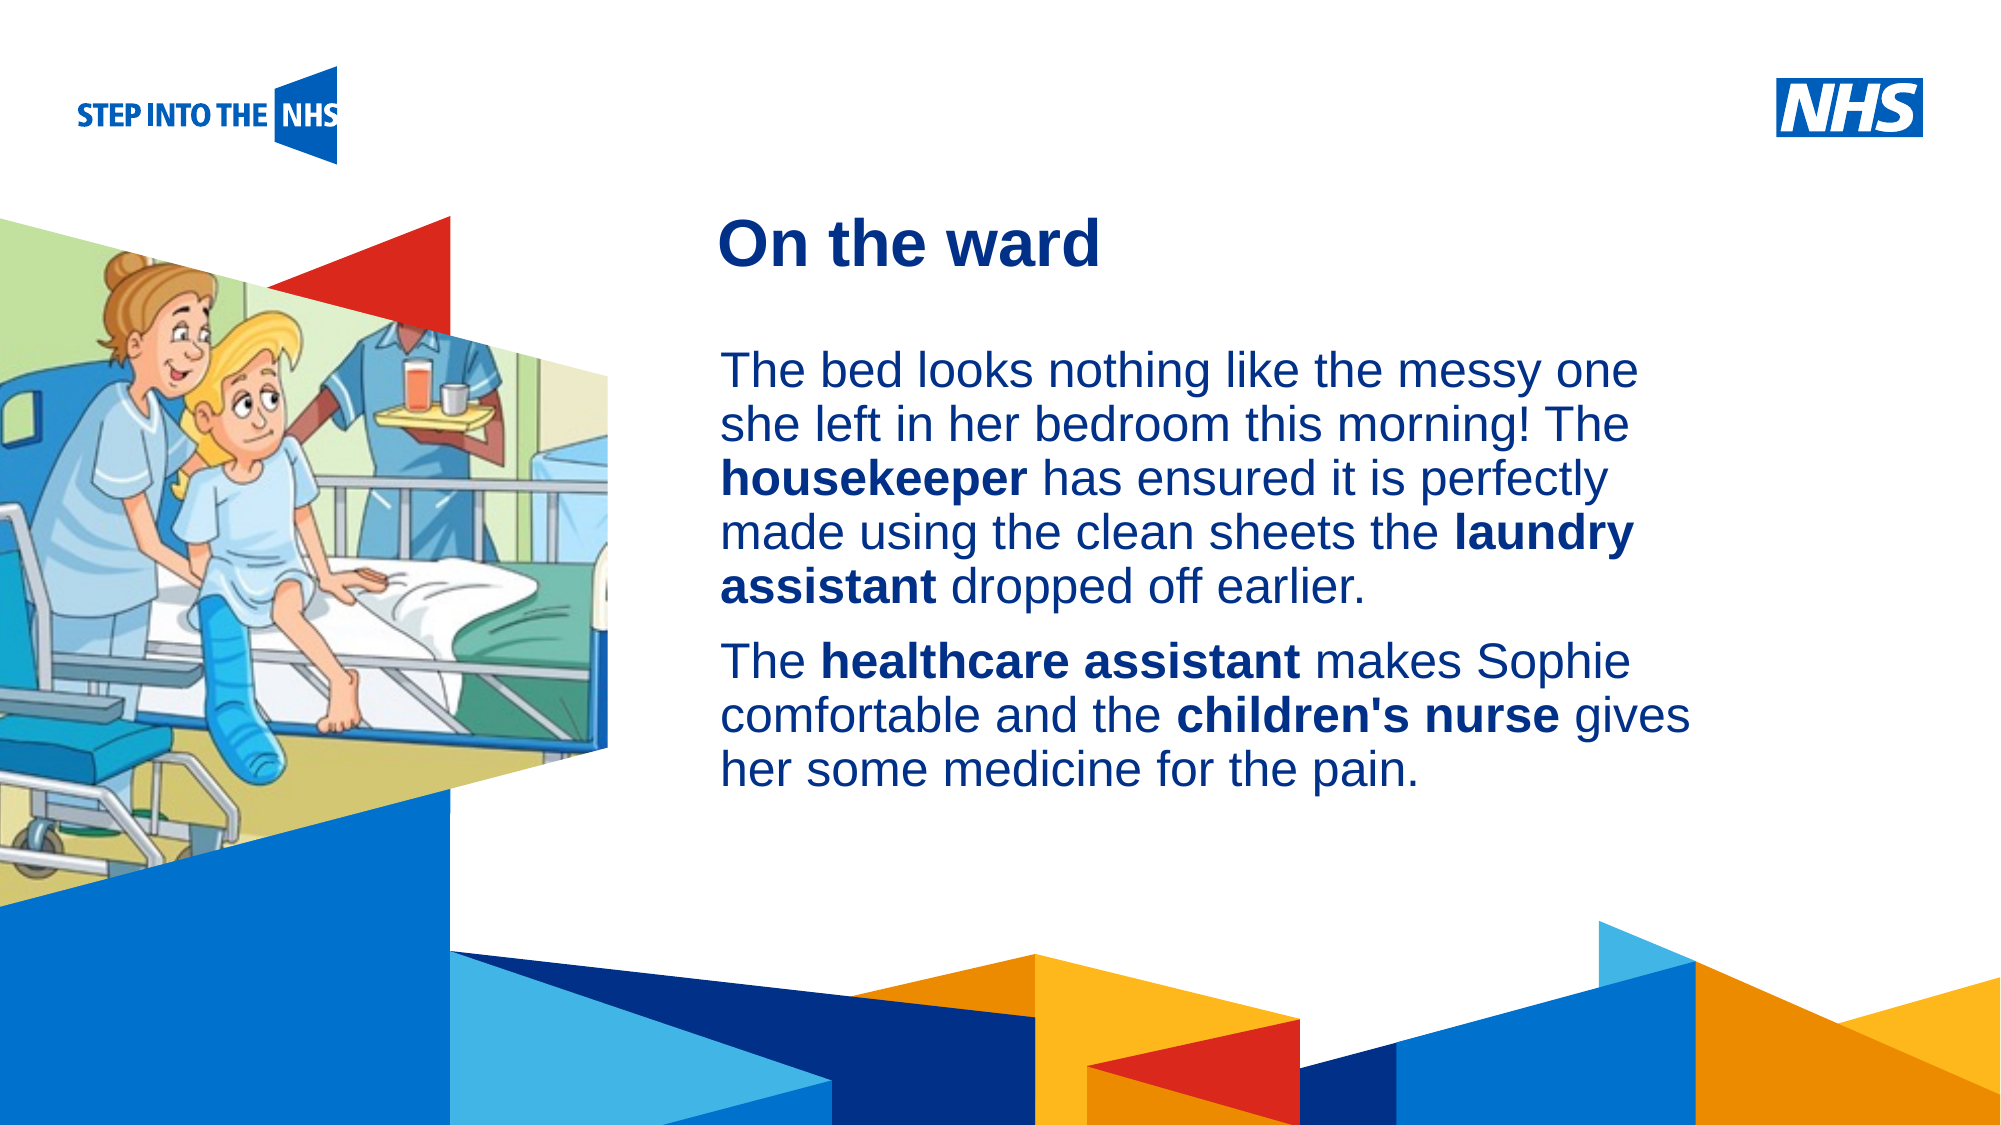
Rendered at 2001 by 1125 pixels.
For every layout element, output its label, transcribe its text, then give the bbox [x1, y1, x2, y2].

picture [13, 744, 37, 748]
picture [0, 218, 608, 907]
picture [45, 747, 64, 751]
list The bed looks nothing like the messy one she left in her bedroom this morning! The housekeeper has ensured it is perfectly made using the clean sheets the laundry assistant dropped off earlier. The healthcare assistant makes Sophie comfortable and the children's nurse gives her some medicine for the pain. [720, 344, 1776, 914]
title On the ward [716, 208, 1679, 296]
picture [0, 743, 8, 748]
